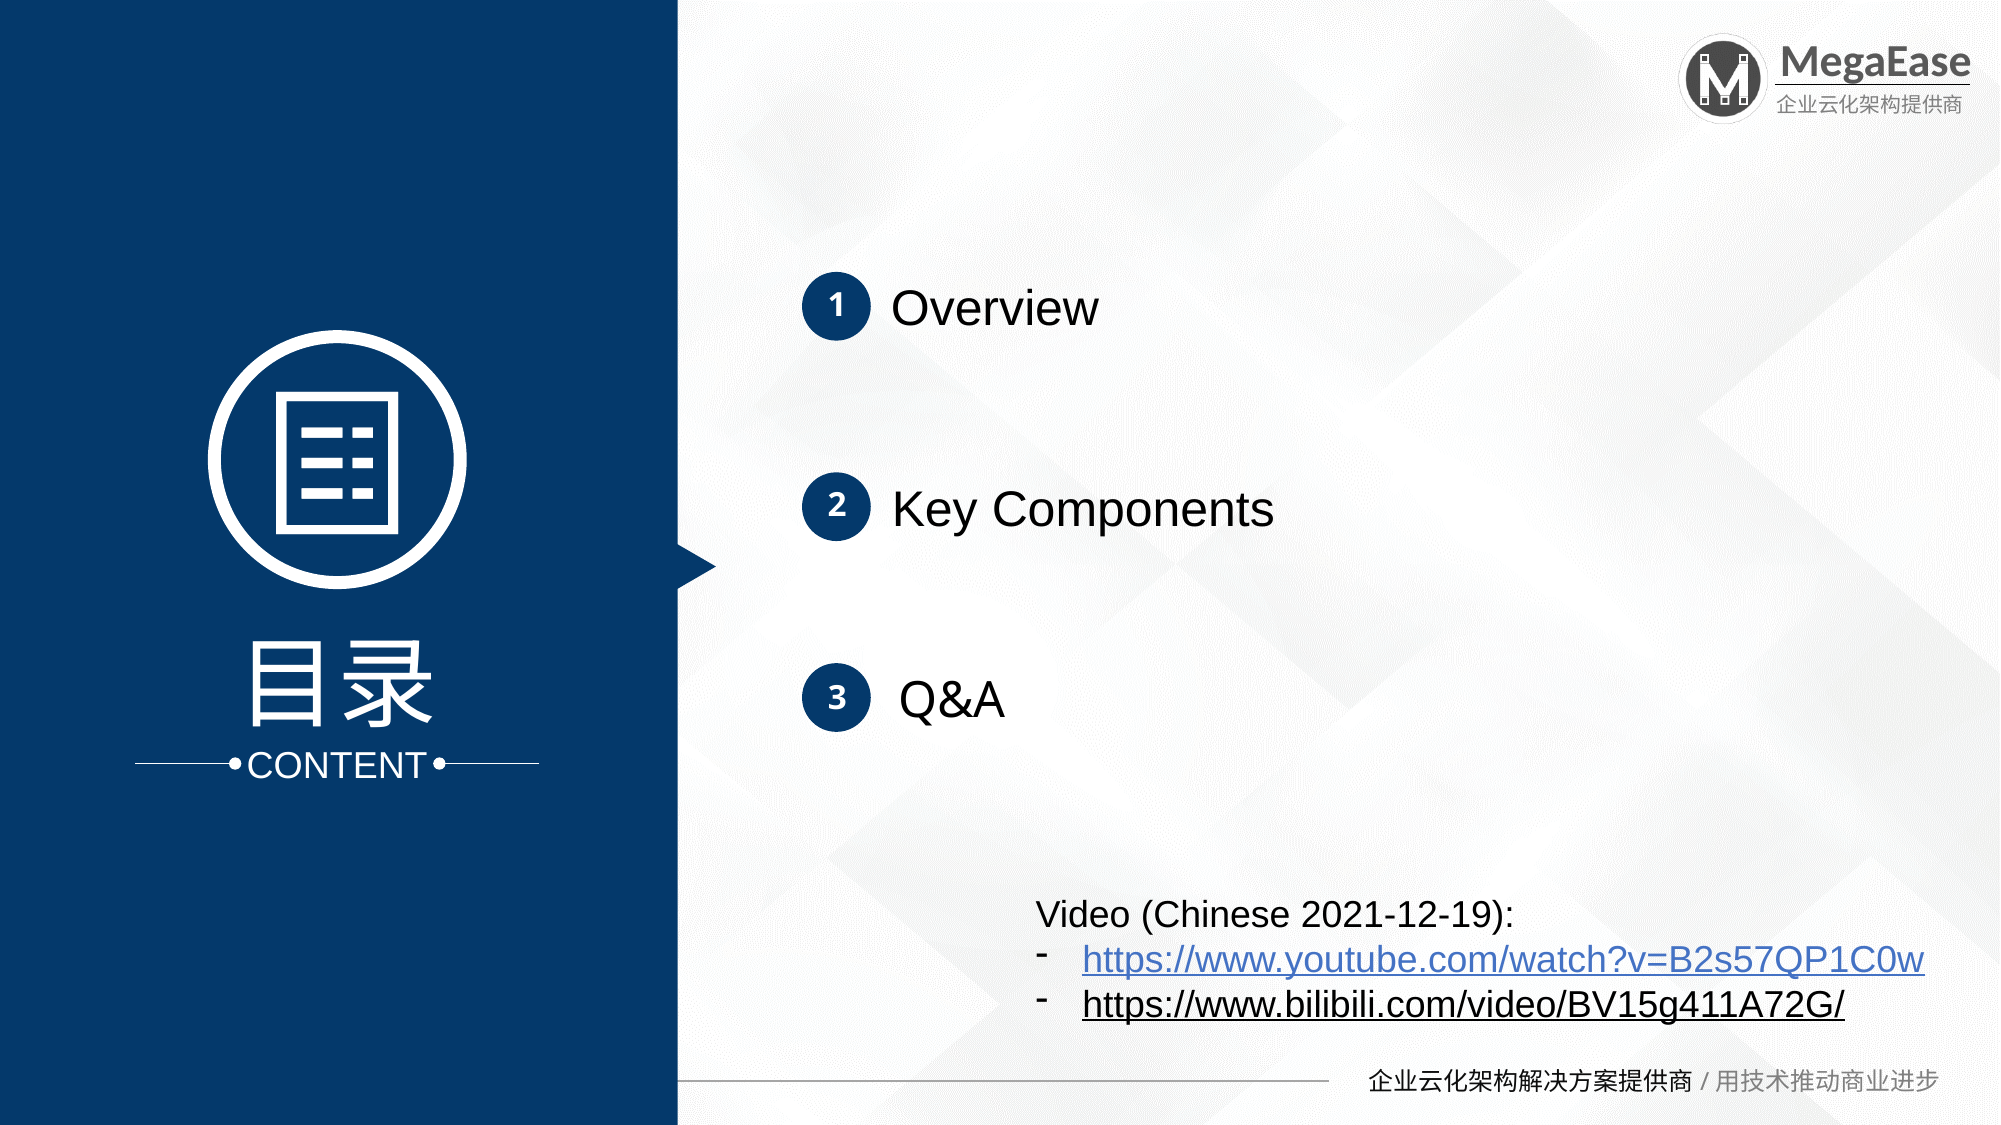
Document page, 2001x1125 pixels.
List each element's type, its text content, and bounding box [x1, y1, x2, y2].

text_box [135, 336, 540, 794]
text_box Video (Chinese 2021-12-19): https://www.youtube.com/watch?v=B2s57QP1C0w https://www.bilibili.com/video/BV15g411A72G/ [1020, 882, 1940, 1033]
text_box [801, 268, 1116, 345]
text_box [801, 659, 1028, 736]
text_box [0, 0, 716, 1125]
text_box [801, 468, 1293, 545]
picture [716, 0, 2000, 1125]
